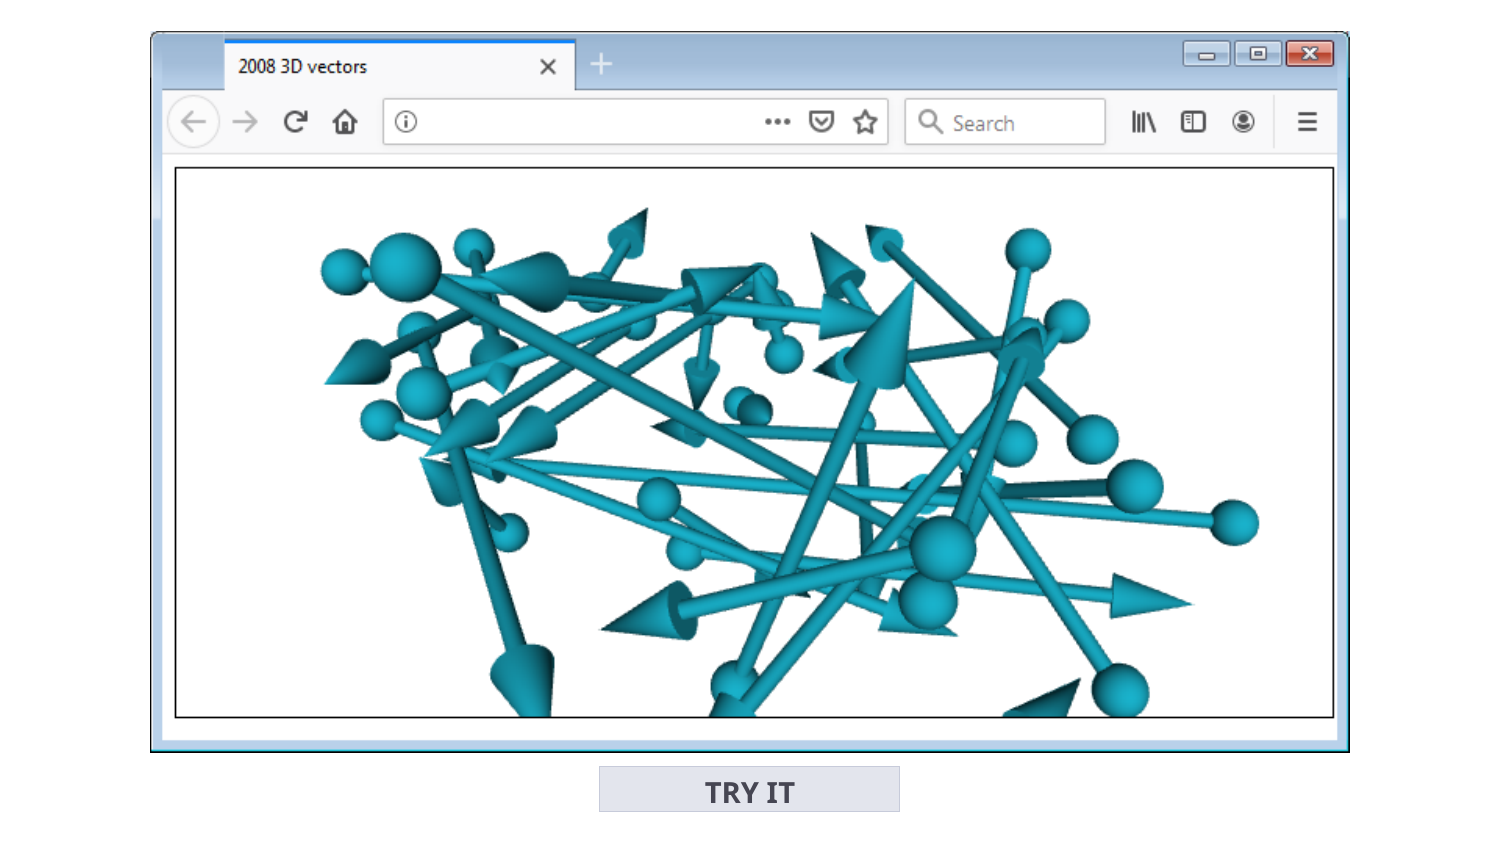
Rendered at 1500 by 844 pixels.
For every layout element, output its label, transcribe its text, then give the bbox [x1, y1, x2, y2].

text_box TRY IT [599, 766, 900, 812]
picture [149, 31, 1351, 753]
